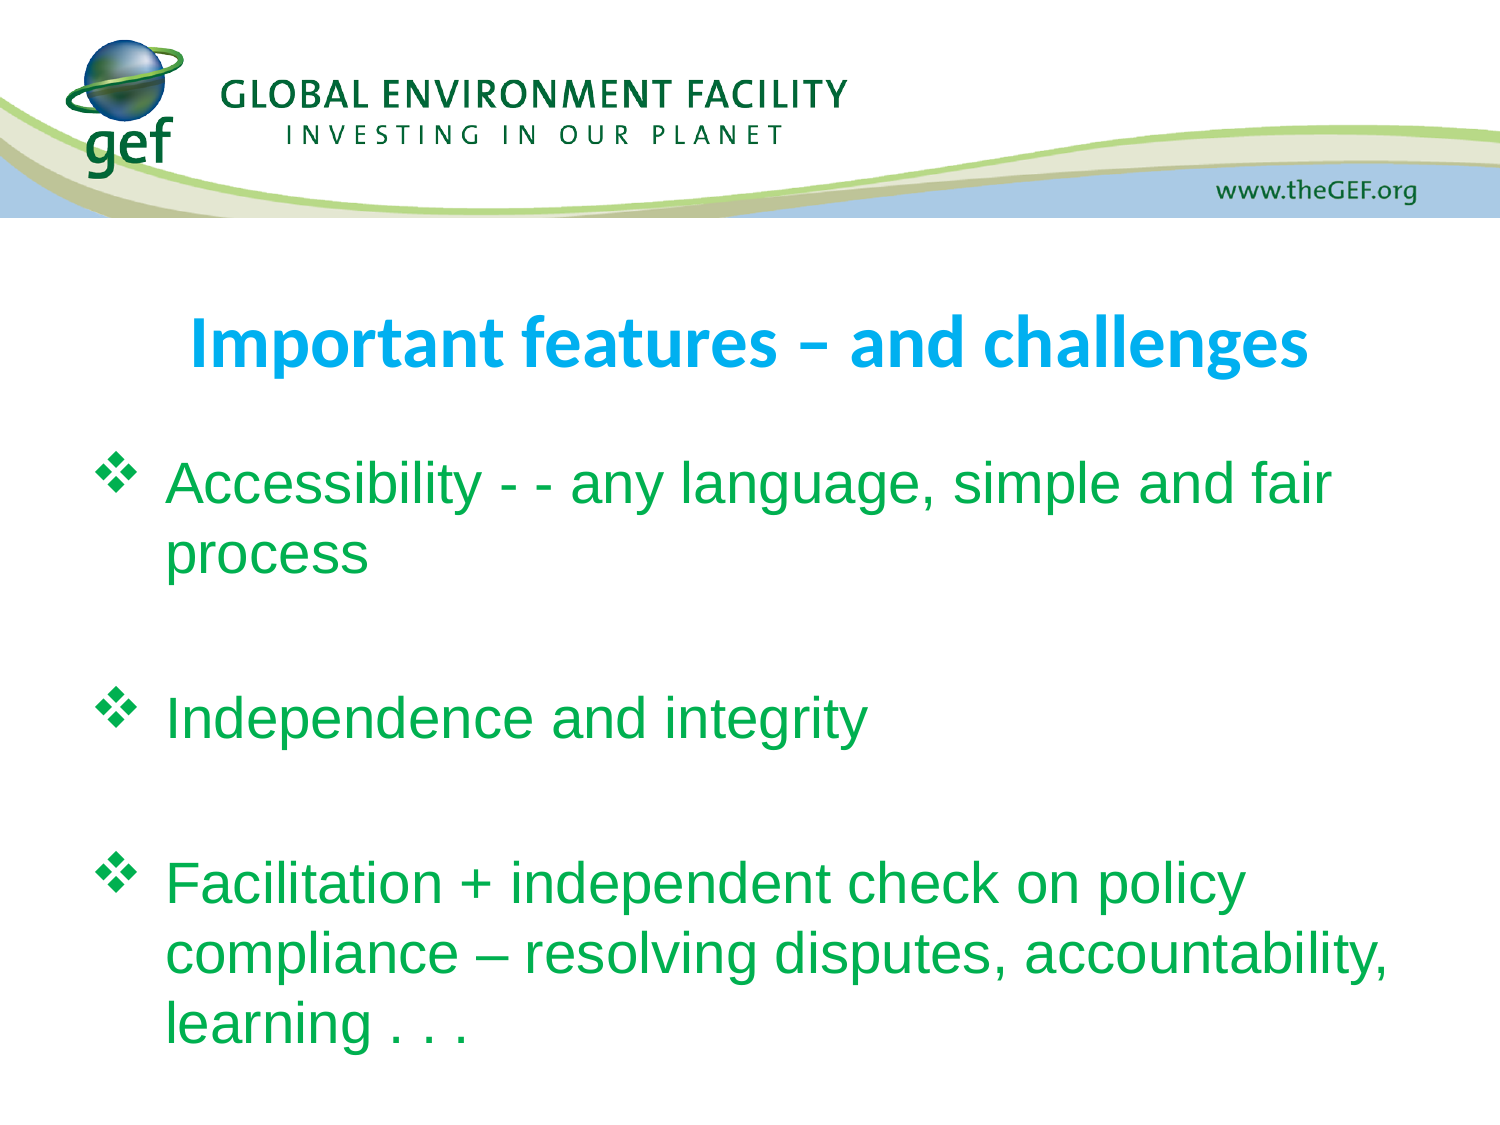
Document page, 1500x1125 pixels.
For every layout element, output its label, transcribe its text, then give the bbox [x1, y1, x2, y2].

picture [0, 12, 1500, 218]
subtitle Accessibility - - any language, simple and fair process Independence and integrity Facilitation + independent check on policy compliance – resolving disputes, accountability, learning . . . [74, 437, 1426, 1101]
title Important features – and challenges [74, 262, 1426, 413]
